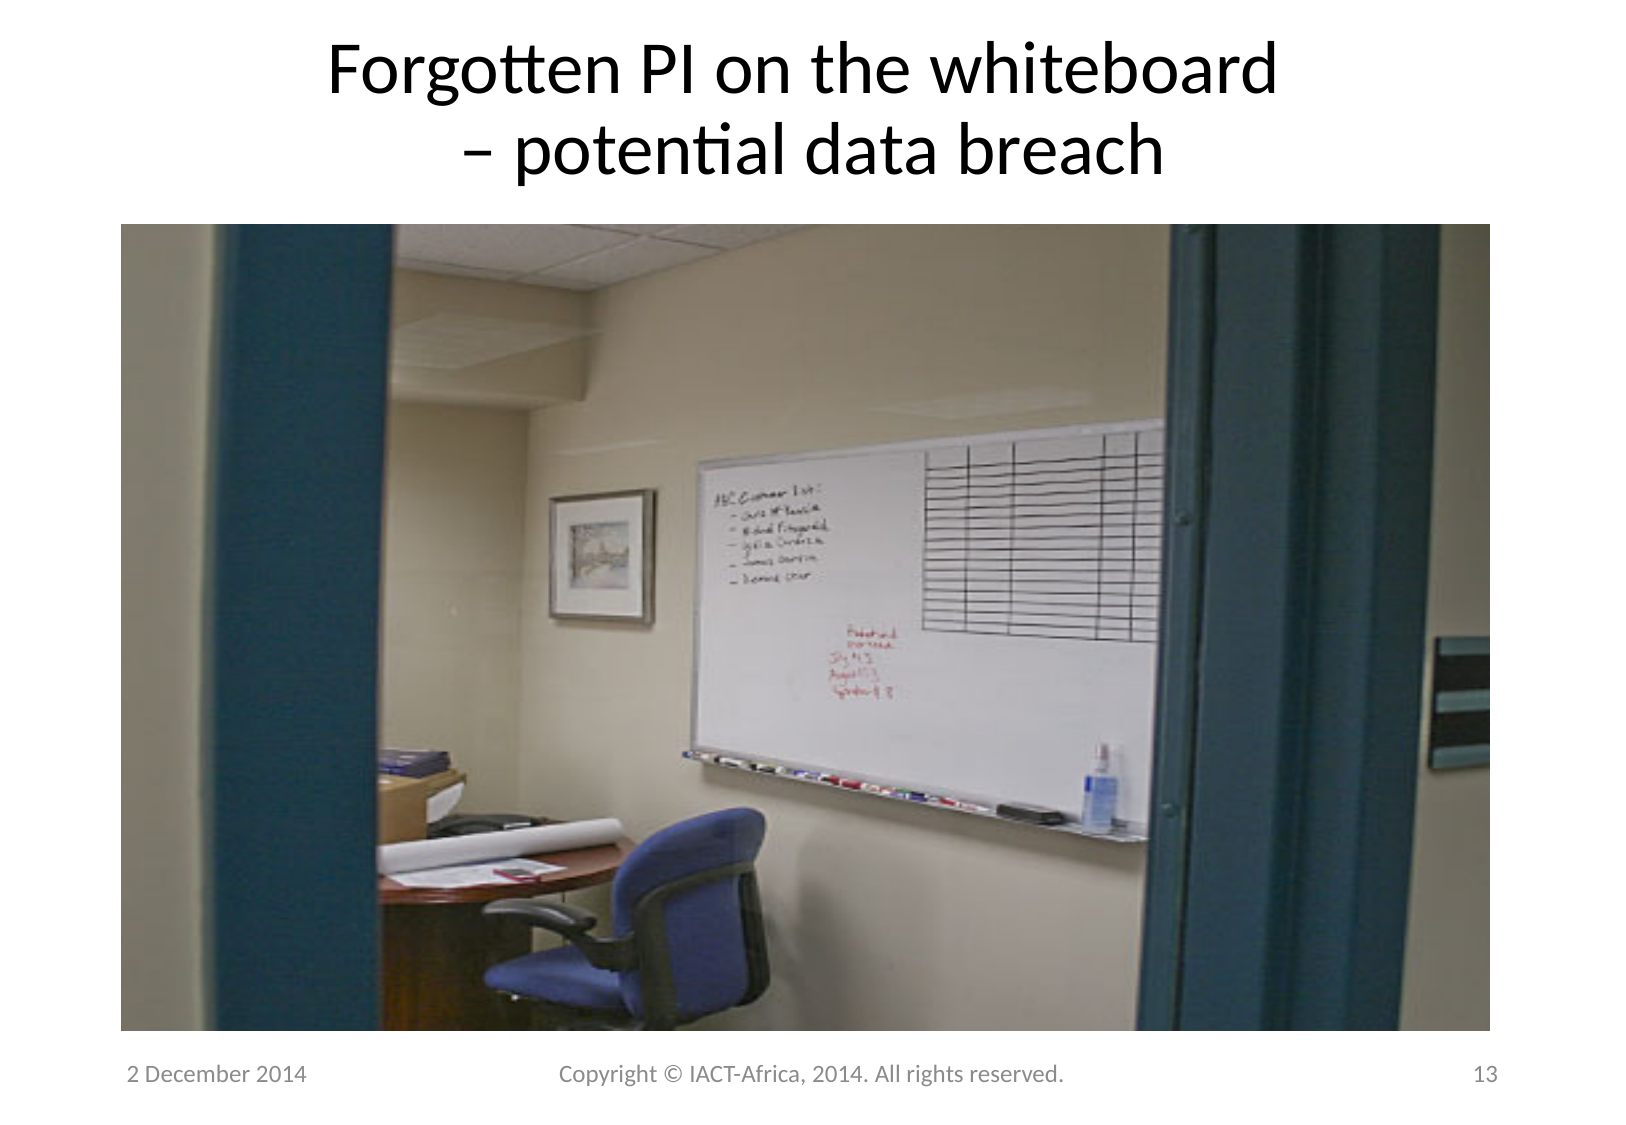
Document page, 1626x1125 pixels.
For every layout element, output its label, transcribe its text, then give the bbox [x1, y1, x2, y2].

footer Copyright © IACT-Africa, 2014. All rights reserved. [538, 1042, 1087, 1103]
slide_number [111, 1042, 478, 1103]
slide_number 13 [1147, 1042, 1514, 1103]
title Forgotten PI on the whiteboard – potential data breach [111, 0, 1514, 219]
picture [121, 224, 1490, 1031]
